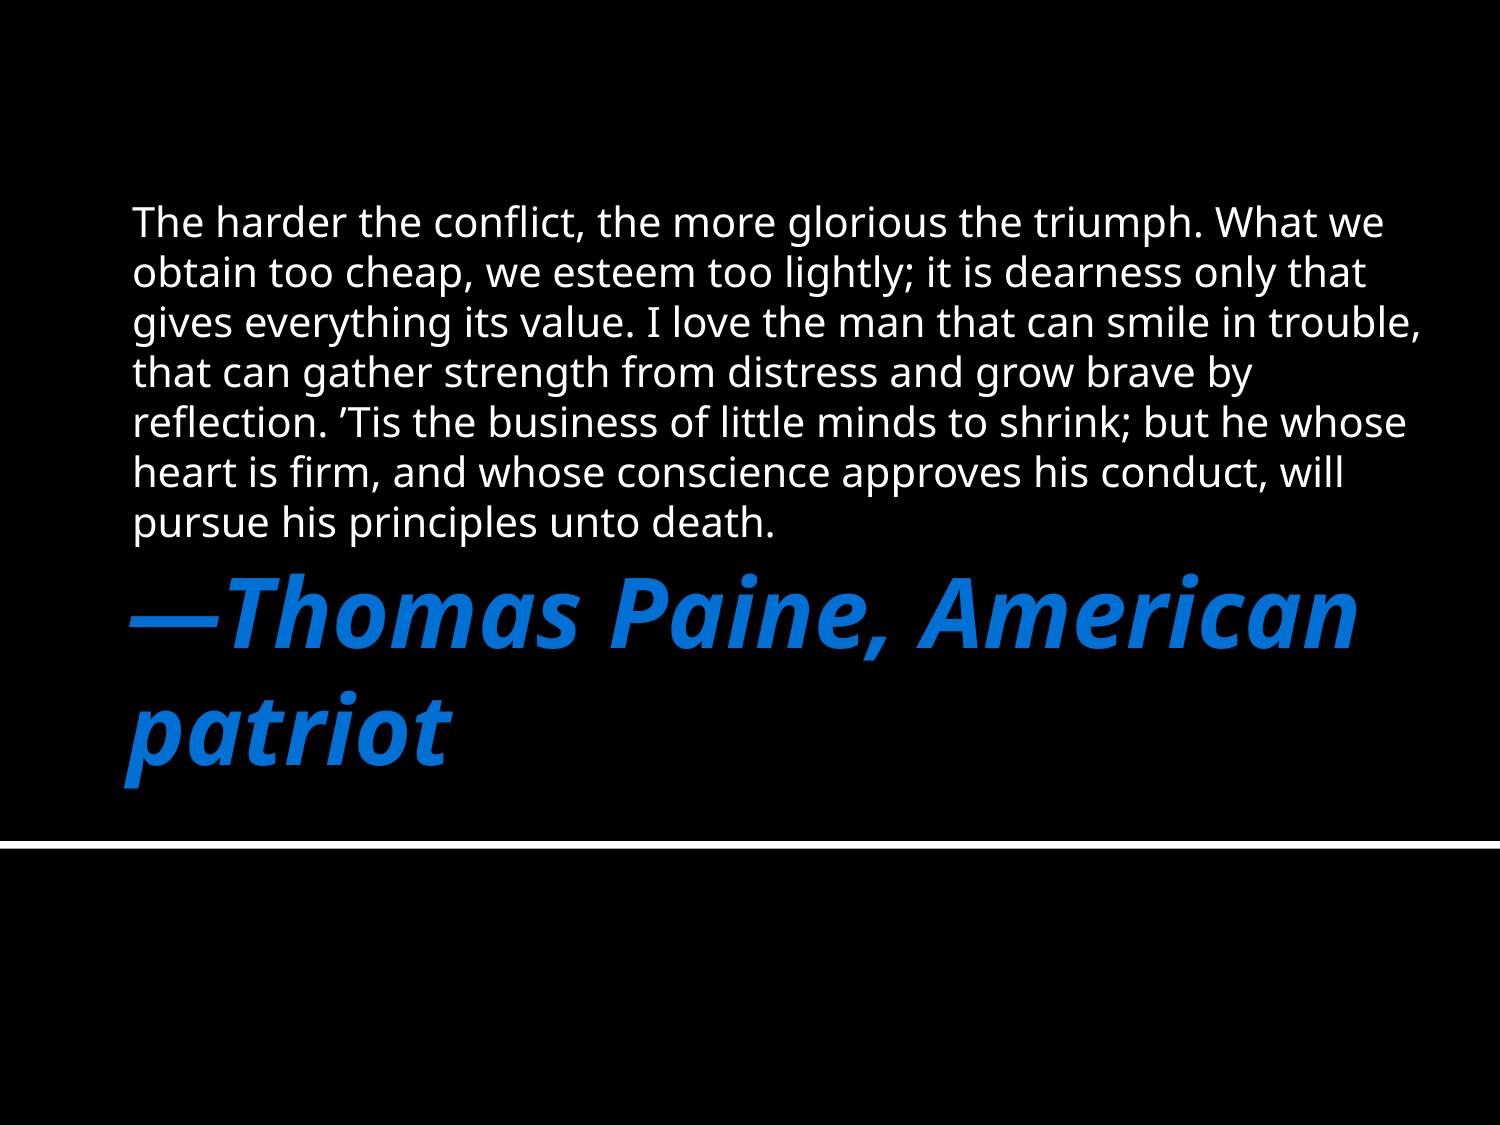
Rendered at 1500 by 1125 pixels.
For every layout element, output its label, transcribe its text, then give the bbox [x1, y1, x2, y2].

title —Thomas Paine, American patriot [112, 550, 1438, 825]
subtitle The harder the conflict, the more glorious the triumph. What we obtain too cheap, we esteem too lightly; it is dearness only that gives everything its value. I love the man that can smile in trouble, that can gather strength from distress and grow brave by reflection. ’Tis the business of little minds to shrink; but he whose heart is firm, and whose conscience approves his conduct, will pursue his principles unto death. [112, 149, 1438, 546]
